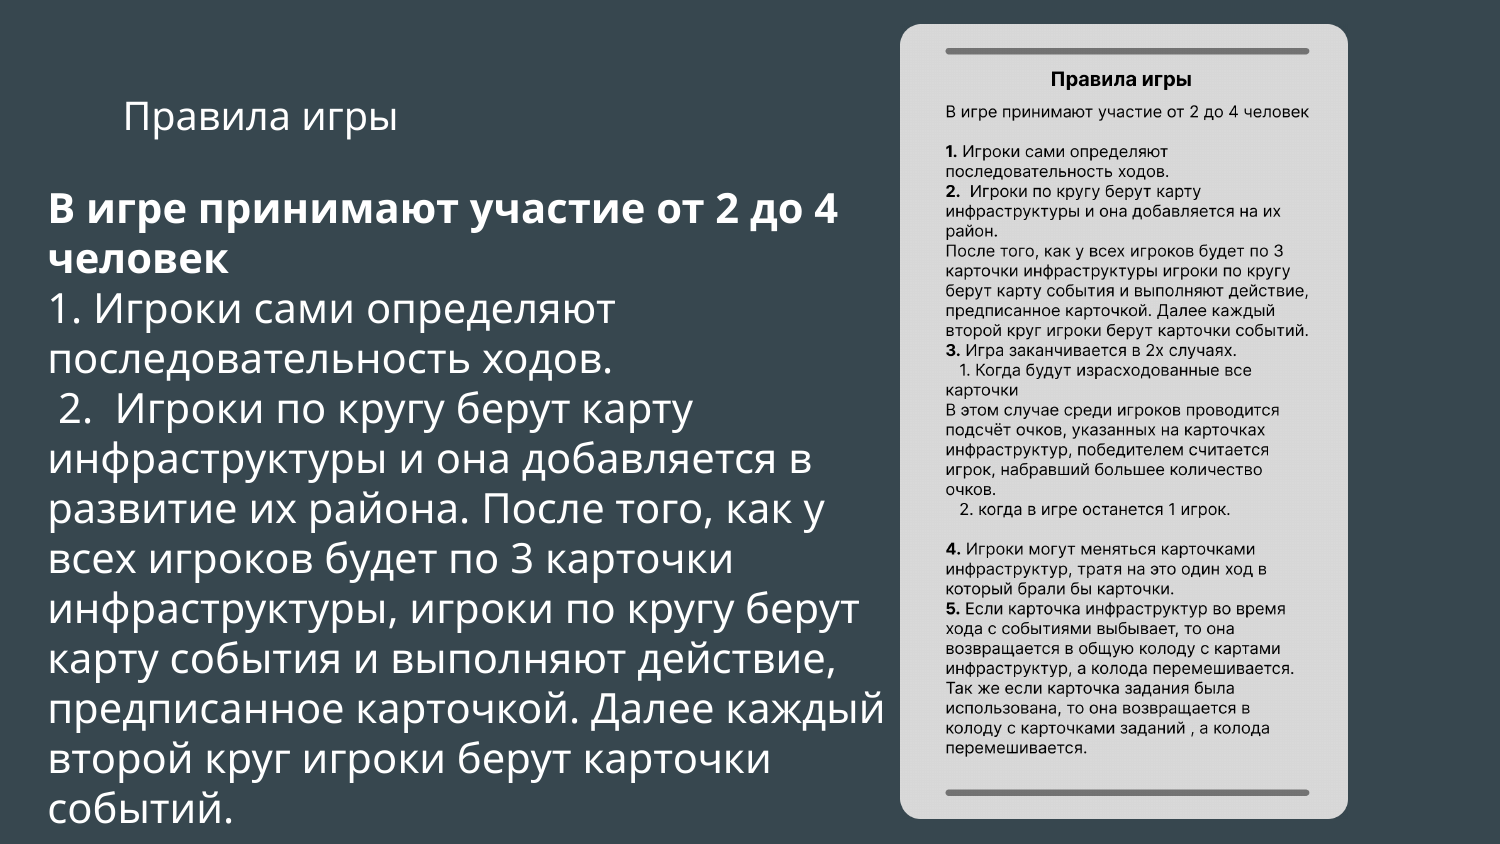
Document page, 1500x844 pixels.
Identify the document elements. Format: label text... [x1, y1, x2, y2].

picture [900, 24, 1348, 819]
text_box В игре принимают участие от 2 до 4 человек 1. Игроки сами определяют последовательность ходов. 2. Игроки по кругу берут карту инфраструктуры и она добавляется в развитие их района. После того, как у всех игроков будет по 3 карточки инфраструктуры, игроки по кругу берут карту события и выполняют действие, предписанное карточкой. Далее каждый второй круг игроки берут карточки событий. [32, 166, 895, 740]
title [51, 72, 228, 166]
text_box Правила игры [107, 76, 876, 166]
